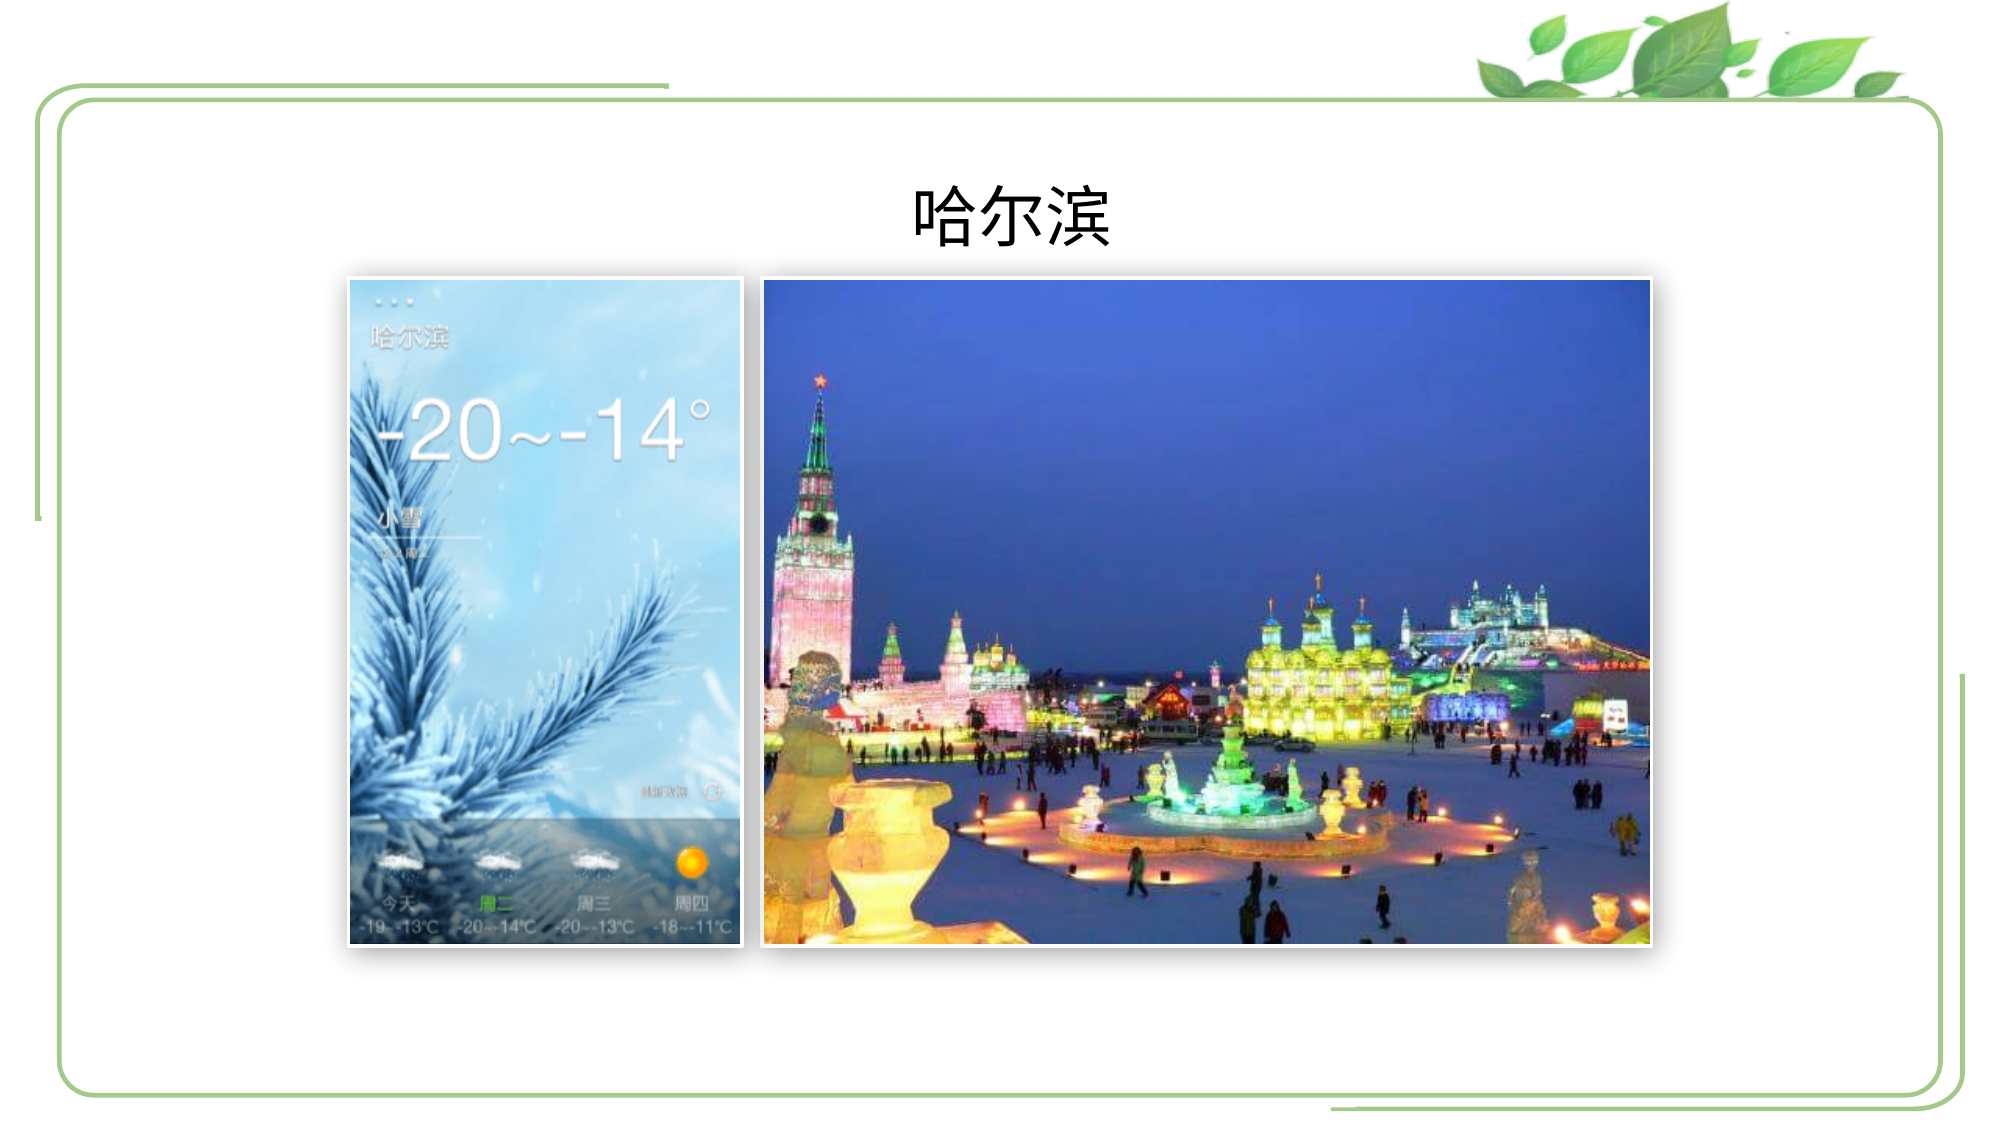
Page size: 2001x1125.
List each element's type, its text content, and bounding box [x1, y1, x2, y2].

text_box 哈尔滨 [480, 127, 1544, 263]
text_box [350, 279, 1650, 945]
